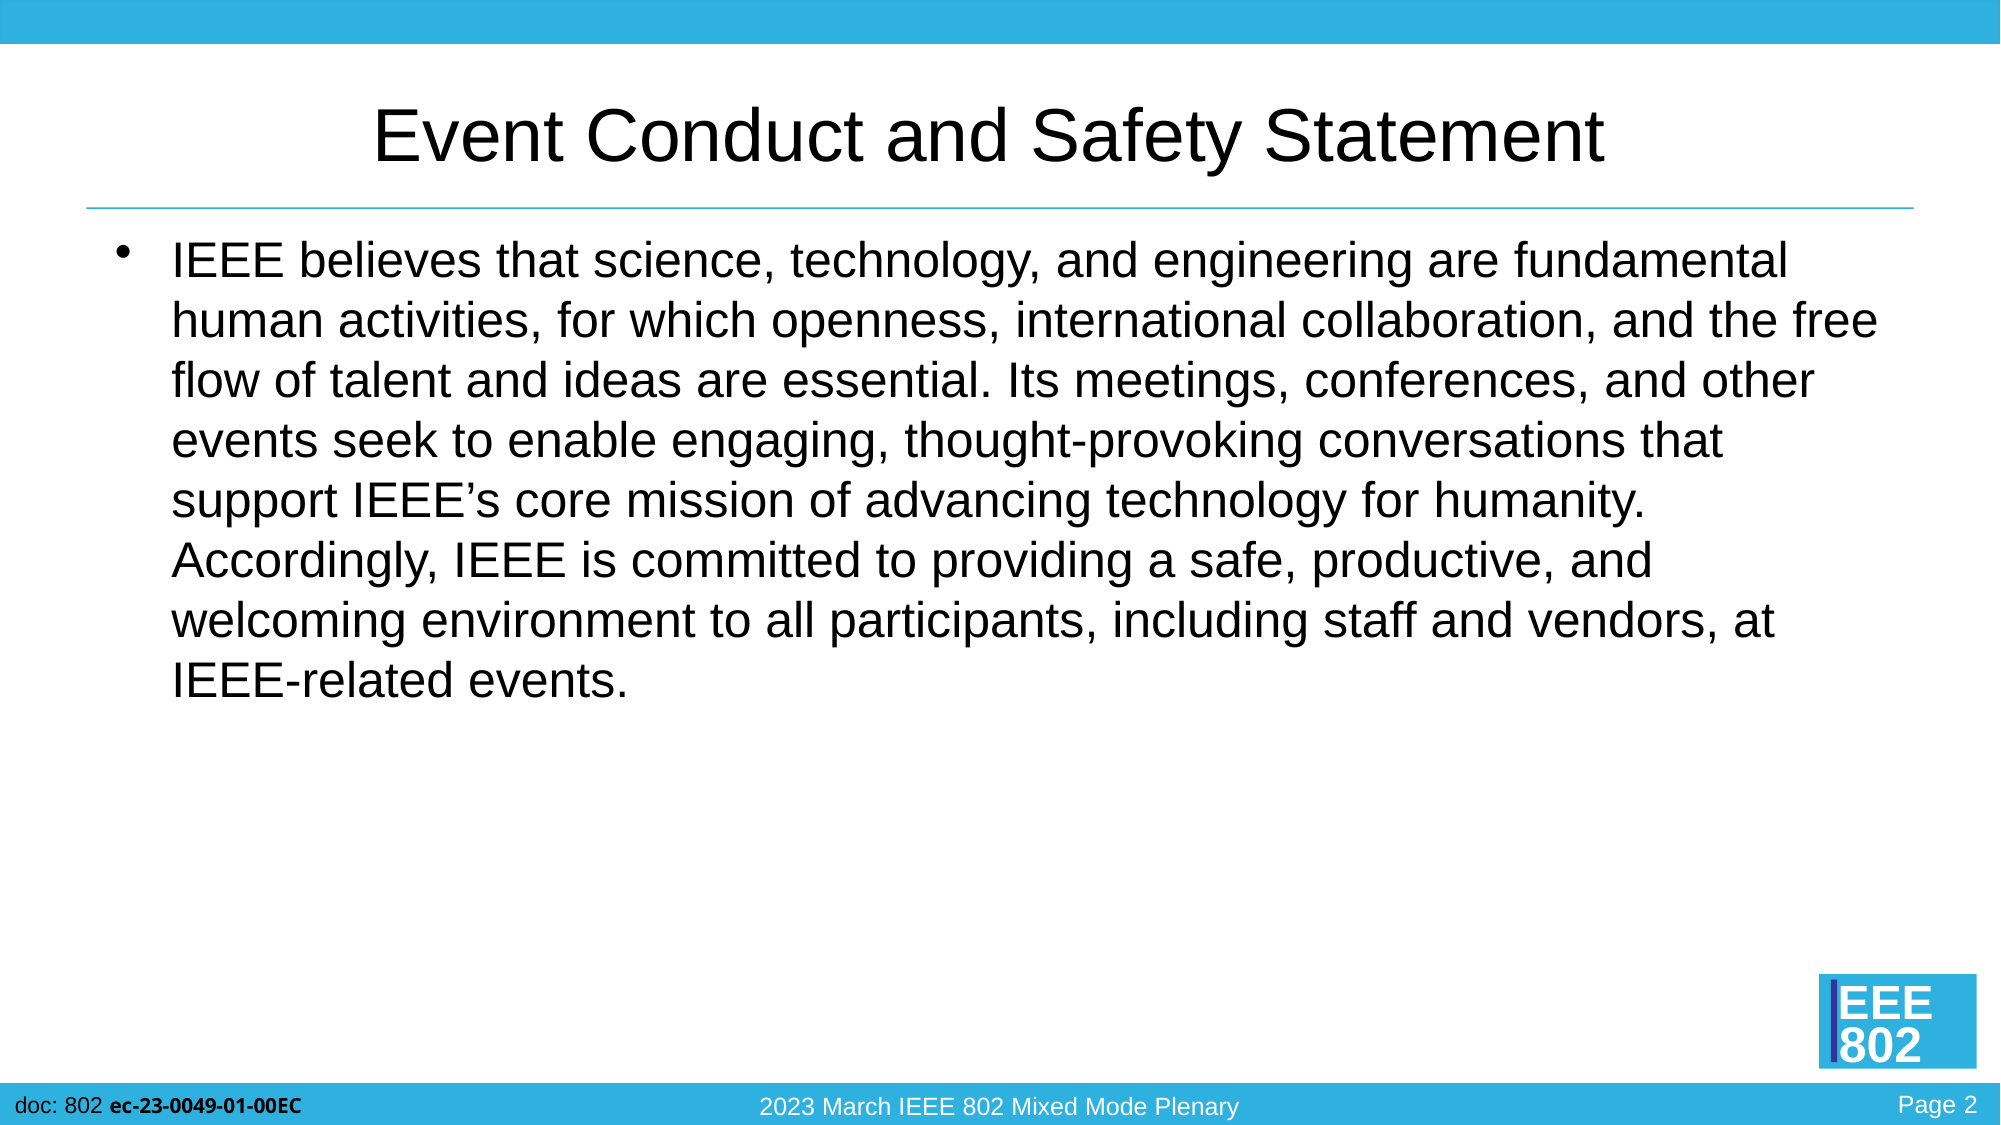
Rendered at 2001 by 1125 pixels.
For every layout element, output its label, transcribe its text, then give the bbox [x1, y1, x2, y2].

list IEEE believes that science, technology, and engineering are fundamental human activities, for which openness, international collaboration, and the free flow of talent and ideas are essential. Its meetings, conferences, and other events seek to enable engaging, thought-provoking conversations that support IEEE’s core mission of advancing technology for humanity. Accordingly, IEEE is committed to providing a safe, productive, and welcoming environment to all participants, including staff and vendors, at IEEE-related events. [99, 220, 1900, 963]
title Event Conduct and Safety Statement [99, 66, 1900, 197]
